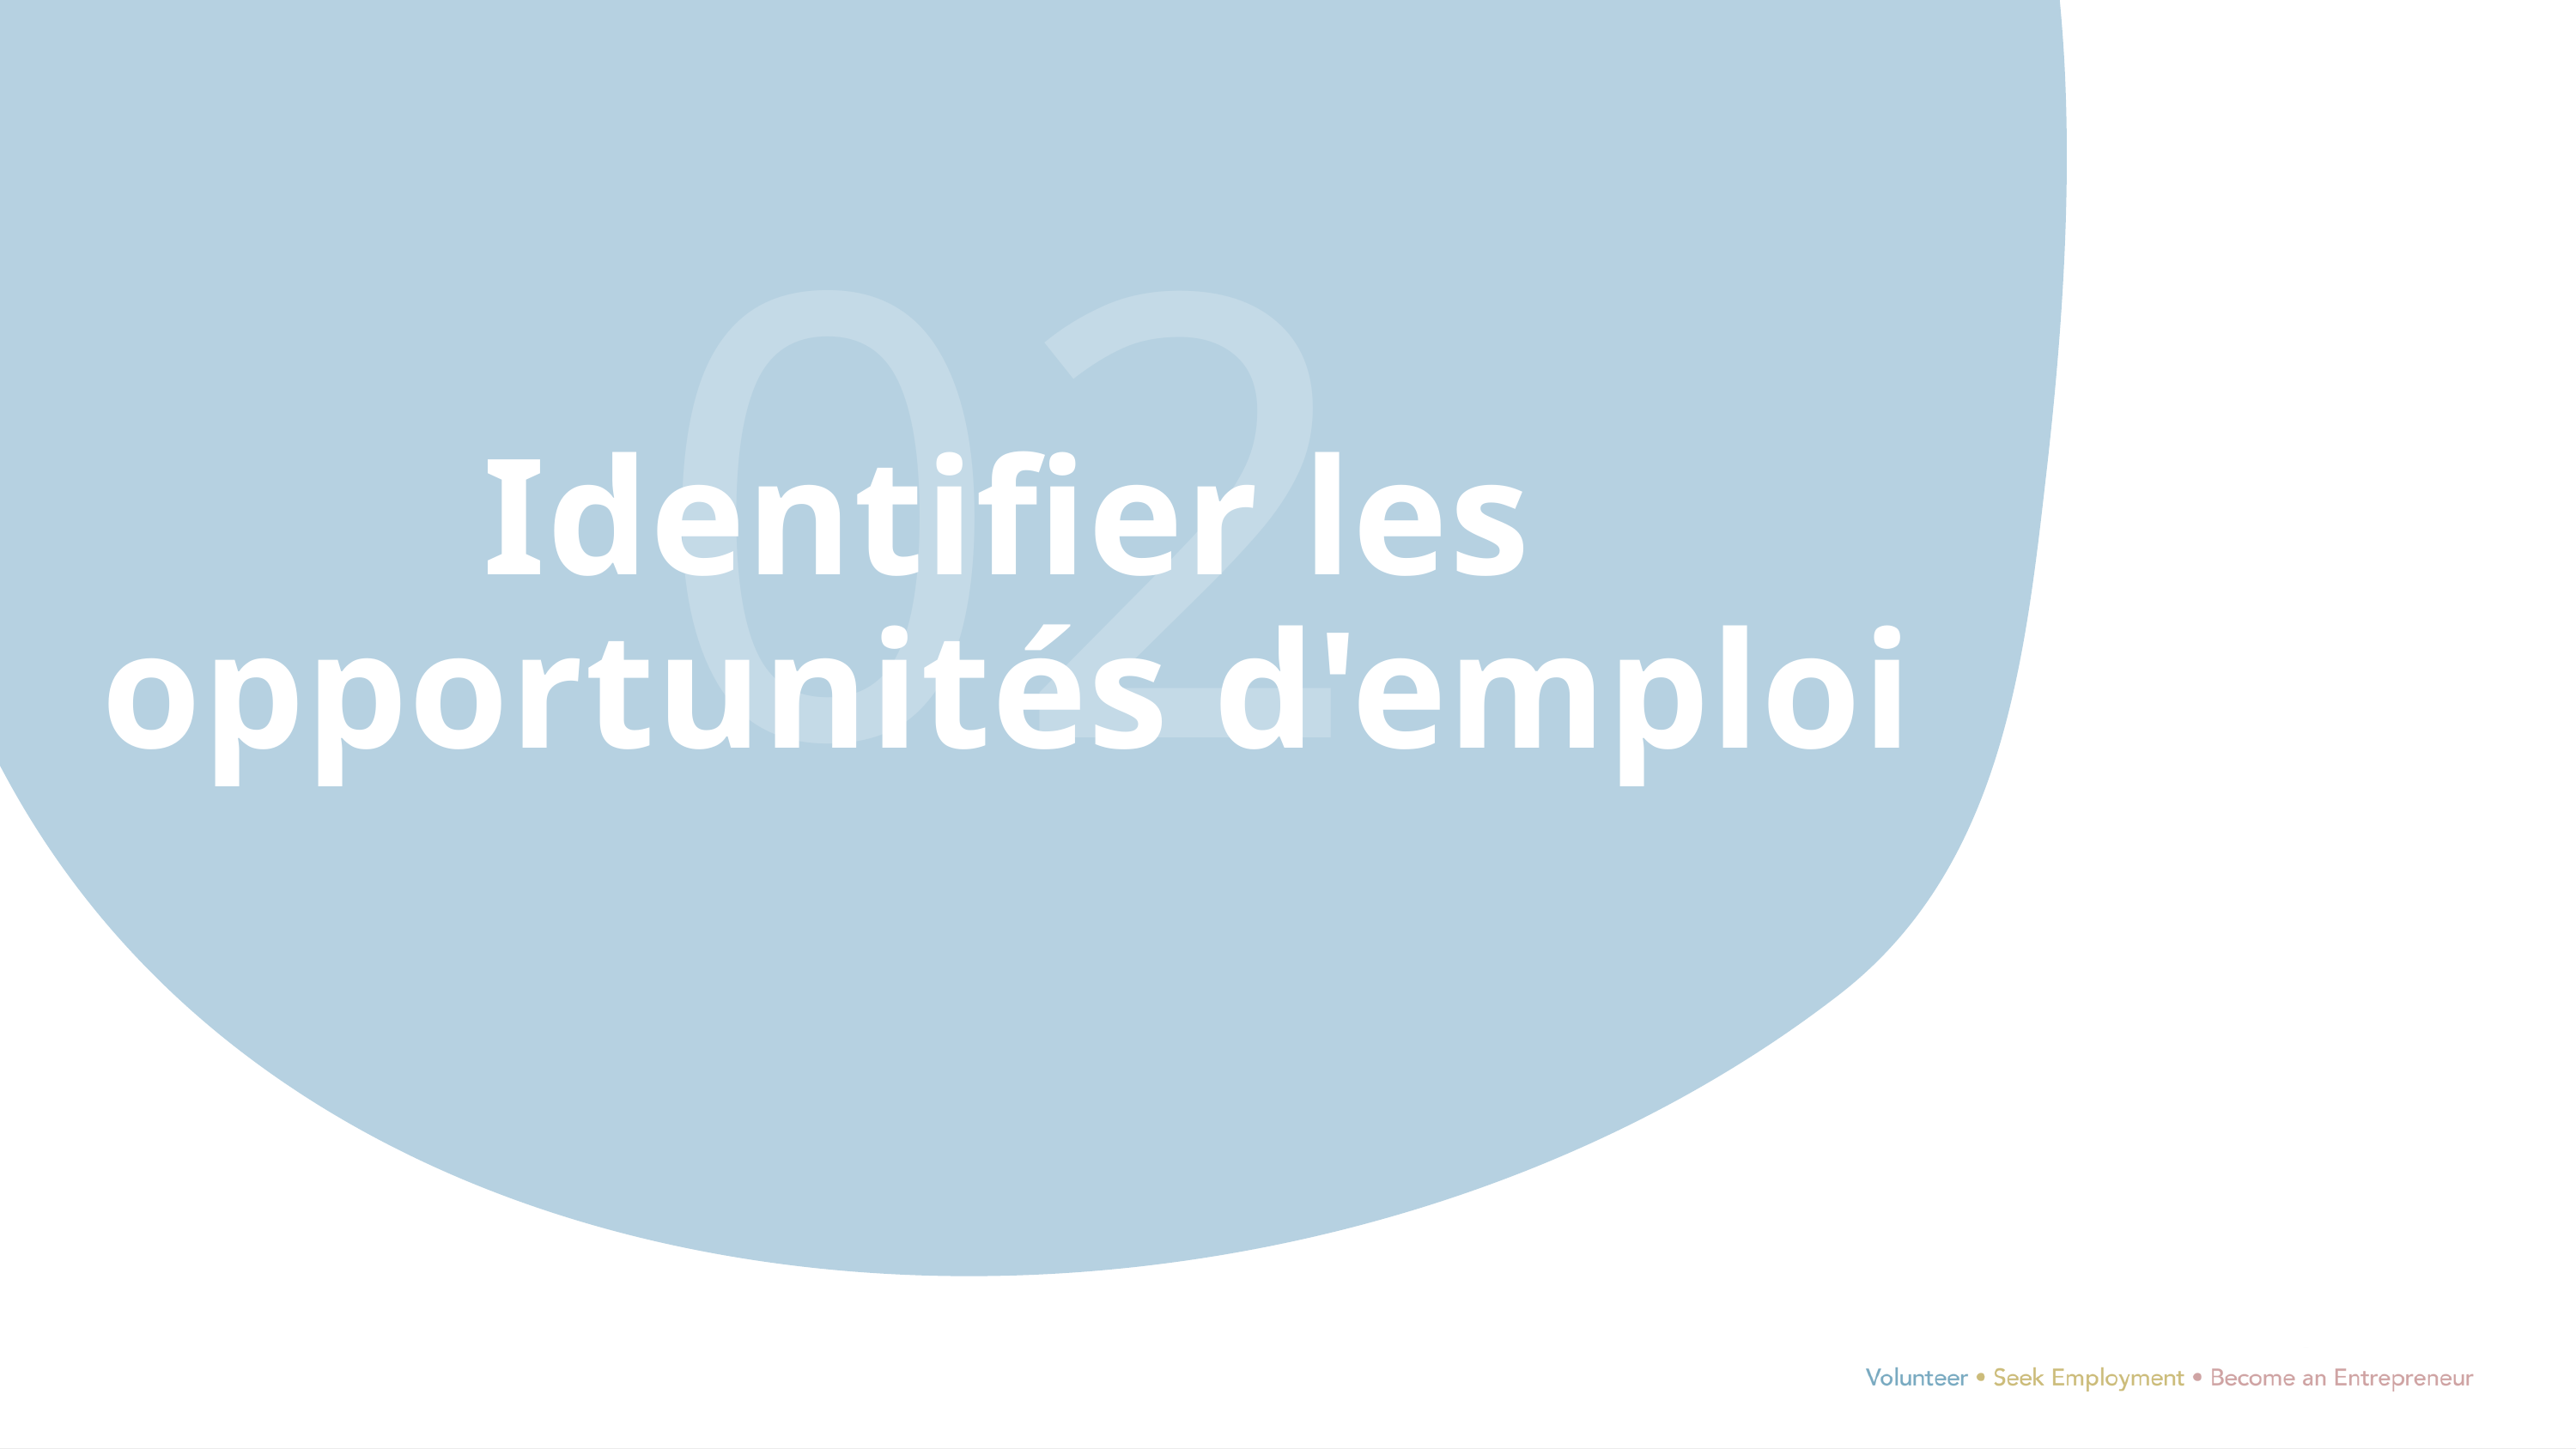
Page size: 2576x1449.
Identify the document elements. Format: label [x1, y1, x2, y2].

text_box [1827, 1347, 2538, 1421]
text_box [7, 10, 2069, 1335]
